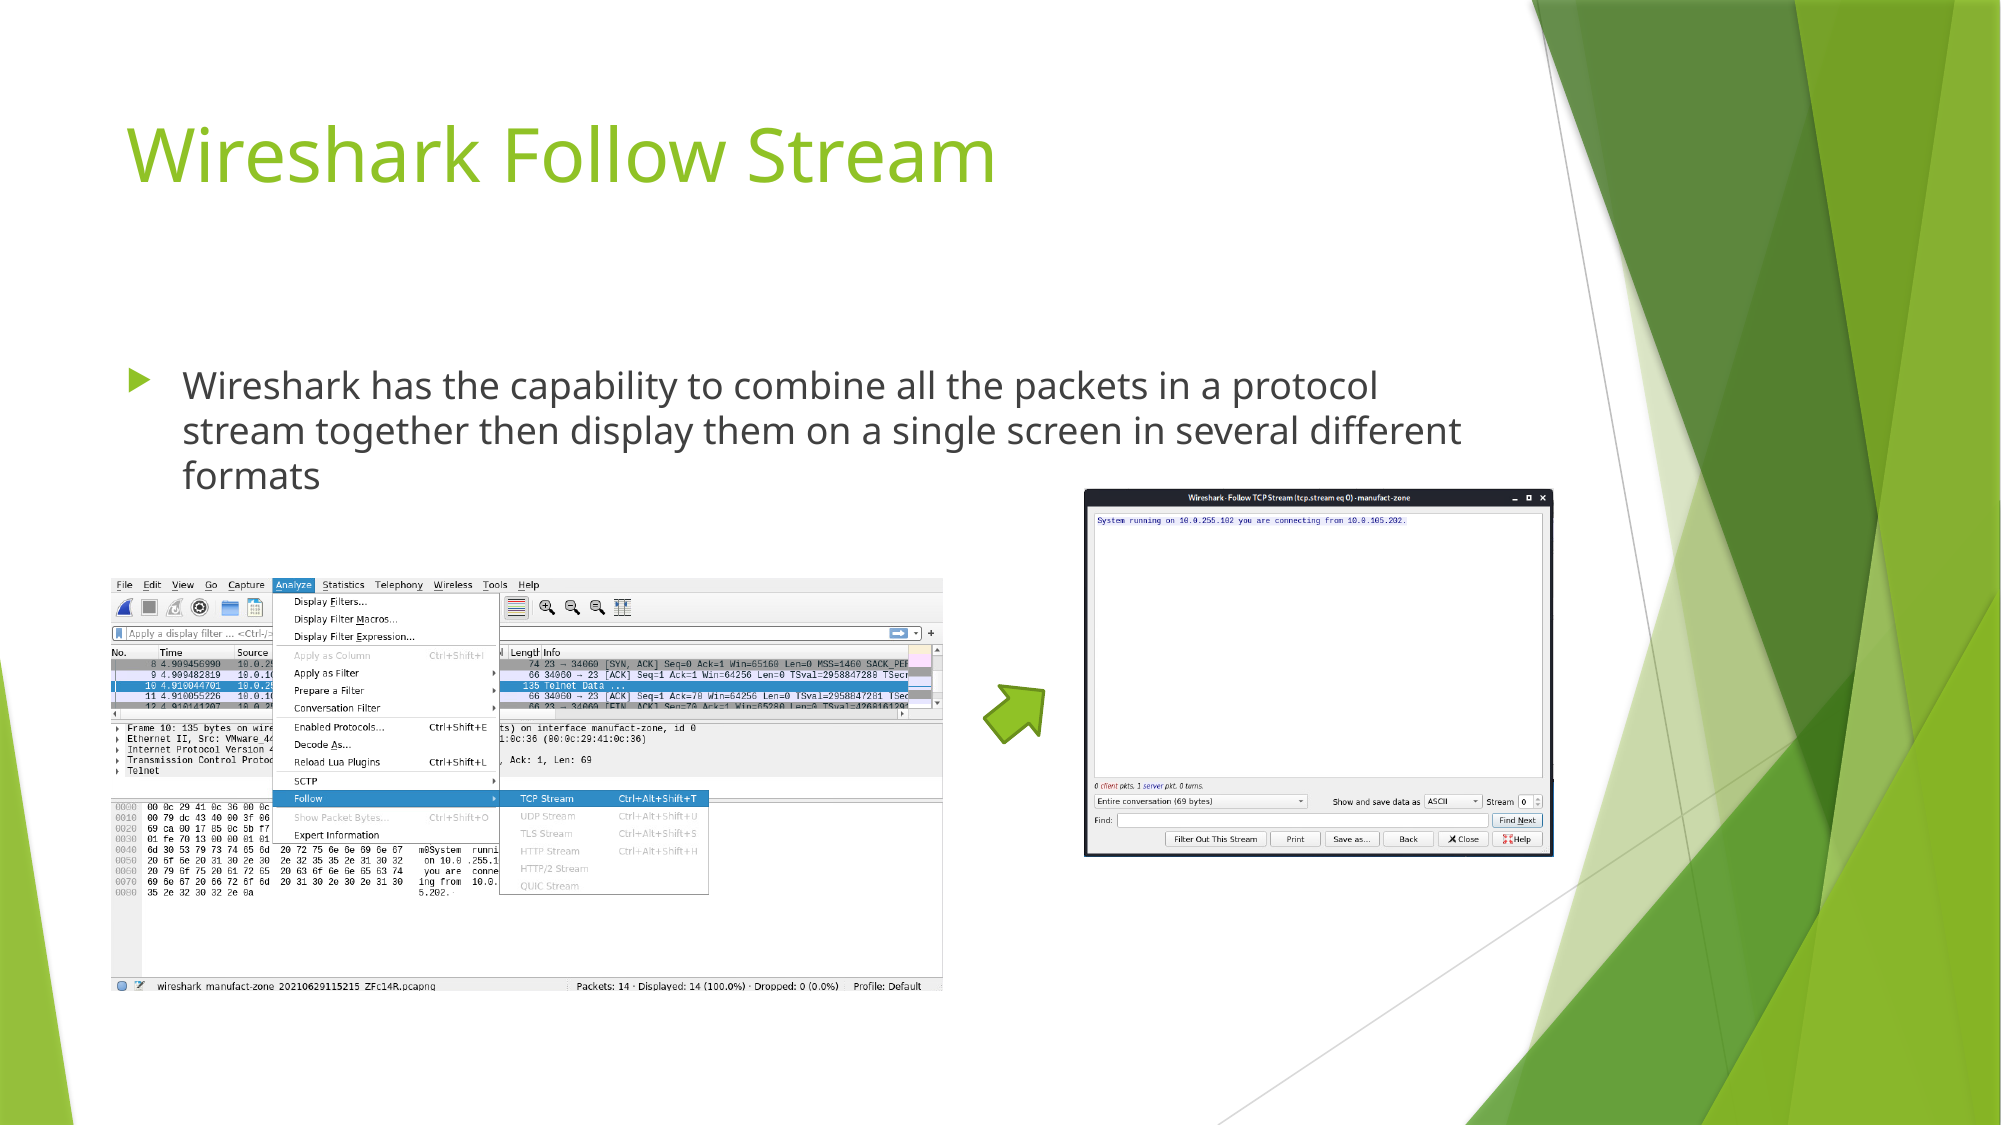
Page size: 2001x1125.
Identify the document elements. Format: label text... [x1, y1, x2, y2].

list Wireshark has the capability to combine all the packets in a protocol stream together then display them on a single screen in several different formats [111, 354, 1522, 992]
picture [110, 578, 943, 992]
text_box [982, 684, 1046, 745]
title Wireshark Follow Stream [111, 99, 1522, 317]
picture [1083, 488, 1554, 858]
